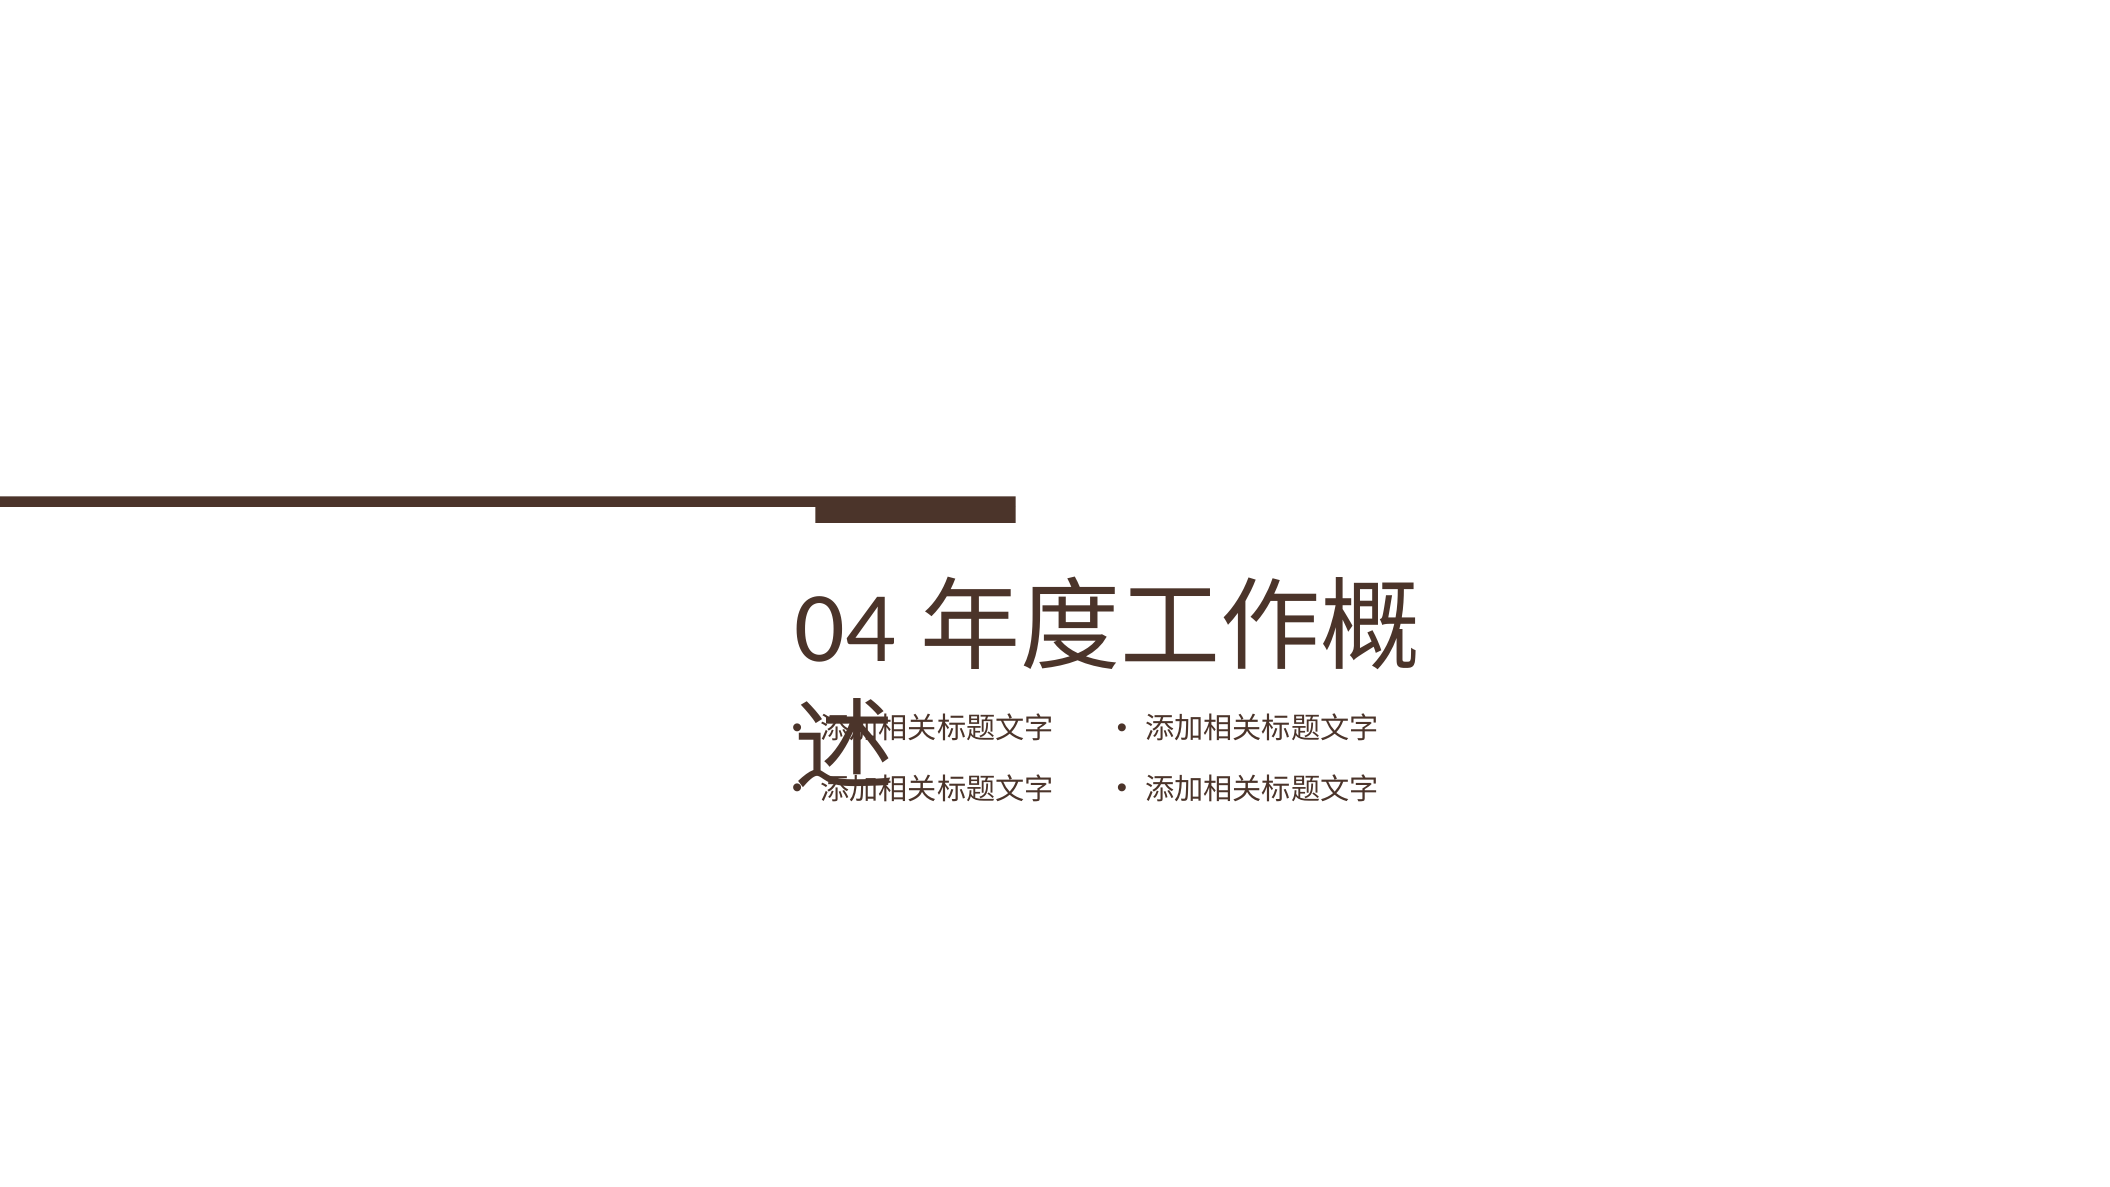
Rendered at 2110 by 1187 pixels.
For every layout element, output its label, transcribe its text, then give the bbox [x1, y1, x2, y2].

text_box 04年度工作概述 [794, 561, 1516, 802]
text_box 添加相关标题文字 [1102, 702, 1508, 752]
text_box 添加相关标题文字 [1102, 762, 1508, 813]
text_box 添加相关标题文字 [777, 762, 1102, 813]
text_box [0, 496, 1016, 523]
text_box 添加相关标题文字 [777, 702, 1102, 752]
